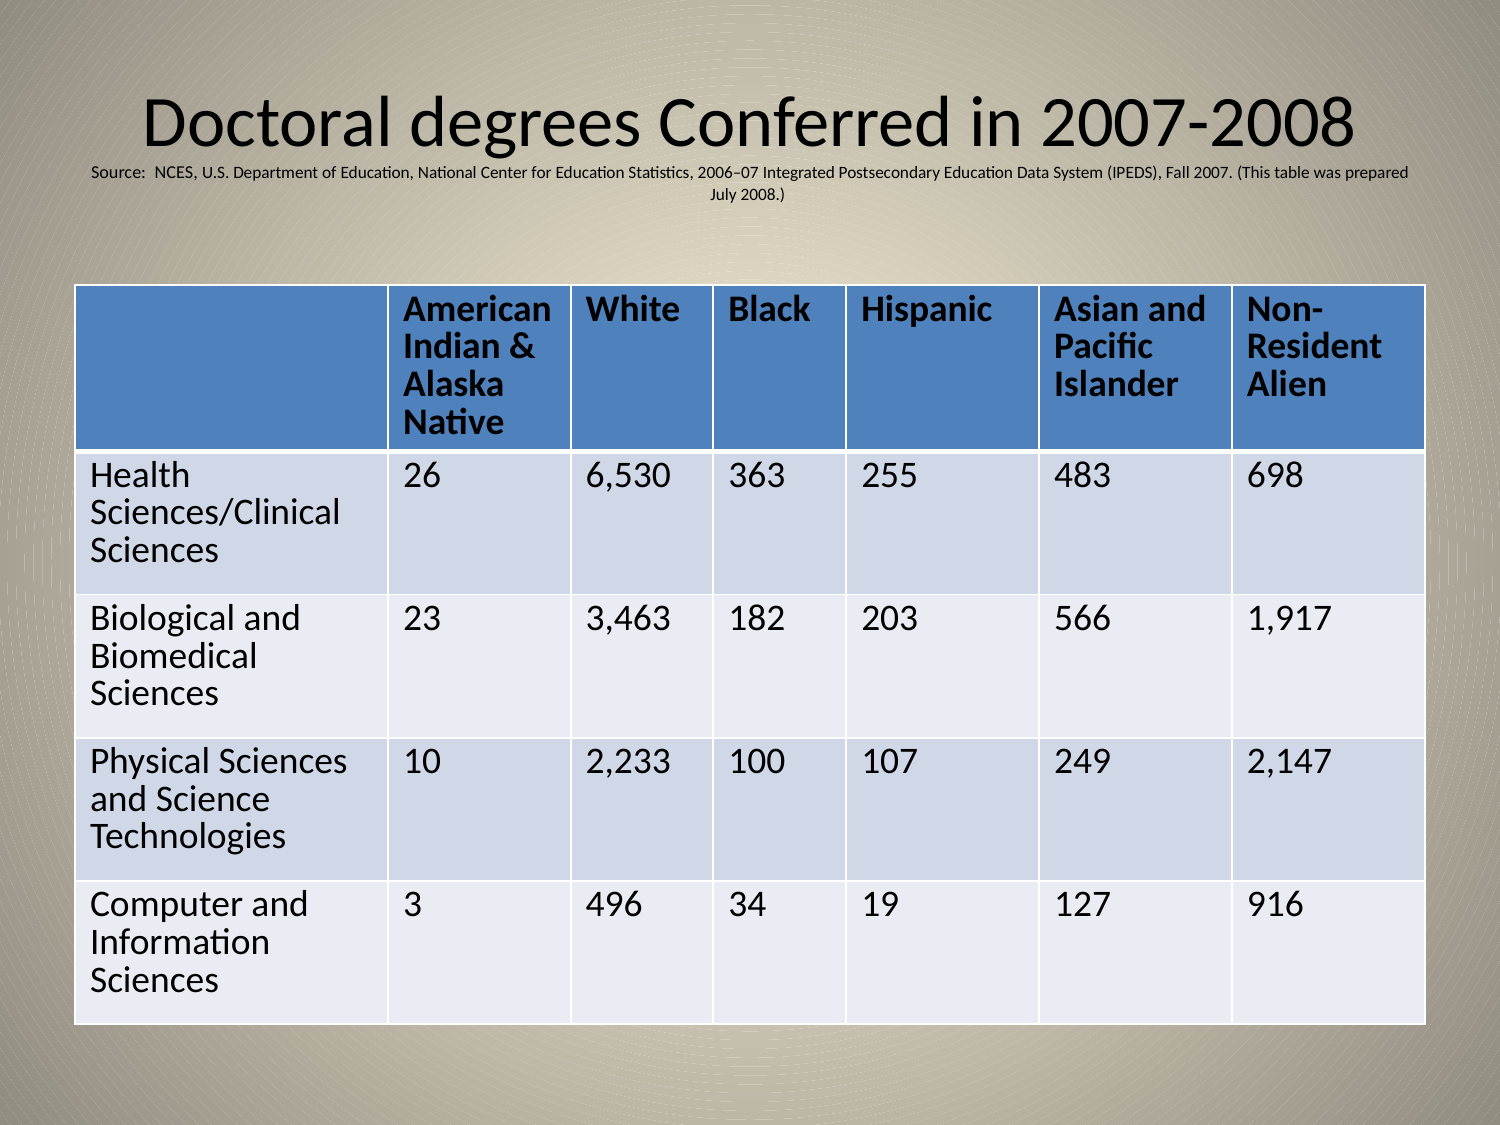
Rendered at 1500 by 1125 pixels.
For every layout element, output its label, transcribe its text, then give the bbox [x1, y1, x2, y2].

table_cell Health Sciences/Clinical Sciences [76, 454, 387, 594]
table_cell 566 [1040, 595, 1231, 737]
table_cell Physical Sciences and Science Technologies [76, 739, 387, 880]
table_cell 203 [847, 595, 1038, 737]
table_header American Indian & Alaska Native [389, 286, 570, 449]
table_header Non-Resident Alien [1233, 286, 1424, 449]
table_cell Computer and Information Sciences [76, 882, 387, 1023]
table_cell 249 [1040, 739, 1231, 880]
table_cell 916 [1233, 882, 1424, 1023]
table_cell 3 [389, 882, 570, 1023]
table_cell 1,917 [1233, 595, 1424, 737]
table_cell 255 [847, 454, 1038, 594]
table_cell 100 [714, 739, 845, 880]
table_header White [572, 286, 712, 449]
table_cell 483 [1040, 454, 1231, 594]
table_cell 6,530 [572, 454, 712, 594]
table_header [76, 286, 387, 449]
table_header Asian and Pacific Islander [1040, 286, 1231, 449]
table_header Hispanic [847, 286, 1038, 449]
table_cell 107 [847, 739, 1038, 880]
table_cell 26 [389, 454, 570, 594]
table_cell 10 [389, 739, 570, 880]
title Doctoral degrees Conferred in 2007-2008 Source: NCES, U.S. Department of Education, National Center for Education Statistics, 2006–07 Integrated Postsecondary Education Data System (IPEDS), Fall 2007. (This table was prepared July 2008.) [75, 45, 1425, 233]
table_cell 2,147 [1233, 739, 1424, 880]
table_cell 496 [572, 882, 712, 1023]
table_cell 363 [714, 454, 845, 594]
table_cell 127 [1040, 882, 1231, 1023]
table_cell 23 [389, 595, 570, 737]
table_cell 698 [1233, 454, 1424, 594]
table_cell 182 [714, 595, 845, 737]
table_cell 34 [714, 882, 845, 1023]
table_cell Biological and Biomedical Sciences [76, 595, 387, 737]
table_cell 2,233 [572, 739, 712, 880]
table_cell 3,463 [572, 595, 712, 737]
table_cell 19 [847, 882, 1038, 1023]
table_header Black [714, 286, 845, 449]
